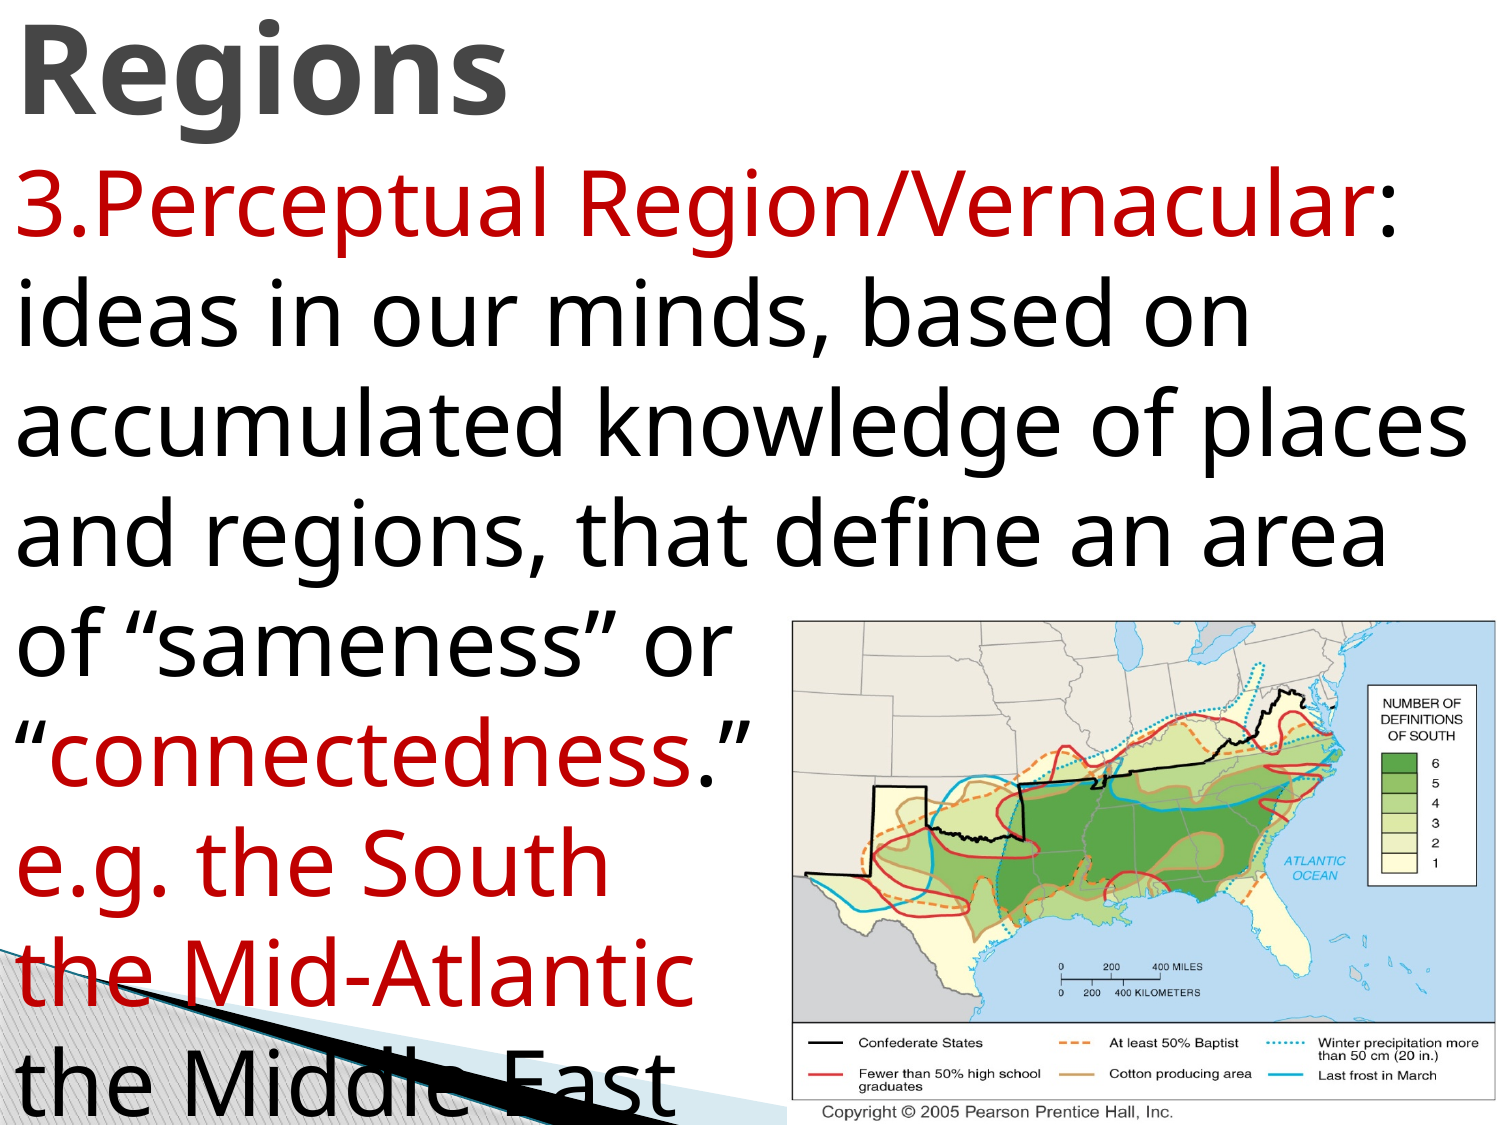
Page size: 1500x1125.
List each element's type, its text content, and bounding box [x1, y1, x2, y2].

title Regions [0, 0, 1350, 130]
picture [787, 615, 1500, 1125]
list 3.Perceptual Region/Vernacular: ideas in our minds, based on accumulated knowledge of places and regions, that define an area of “sameness” or “connectedness.” e.g. the South the Mid-Atlantic the Middle East [0, 137, 1500, 1050]
